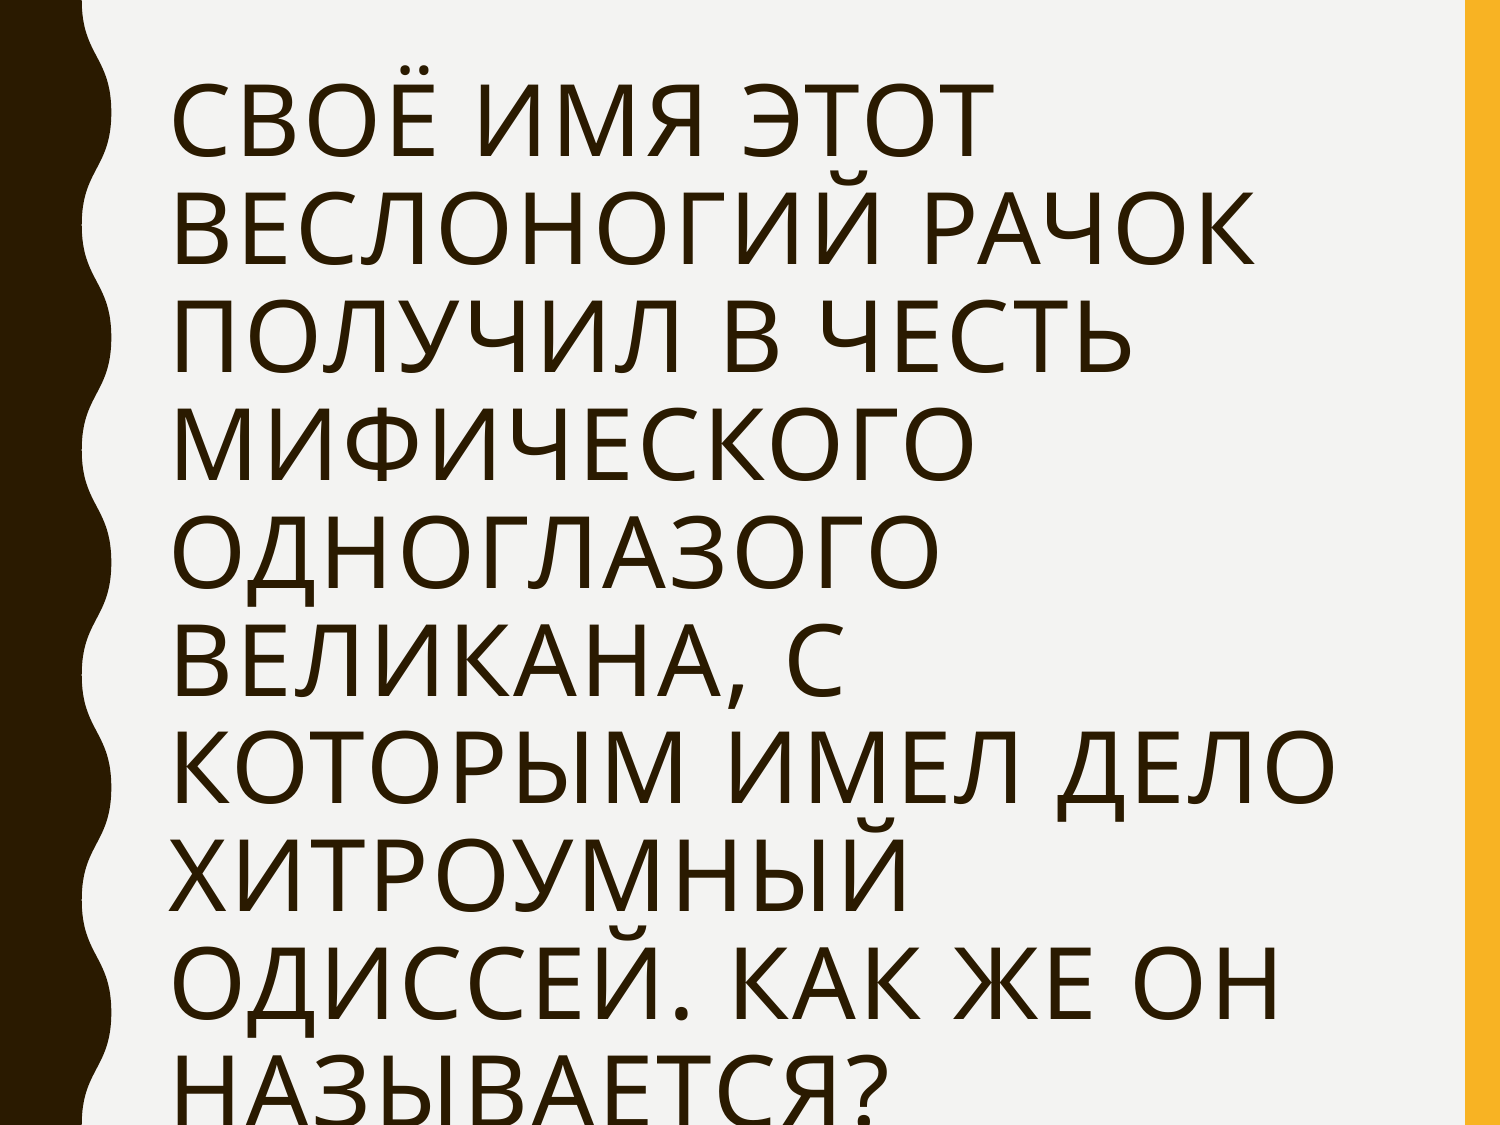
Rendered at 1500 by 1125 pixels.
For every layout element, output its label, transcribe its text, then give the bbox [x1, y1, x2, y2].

title Своё имя этот веслоногий рачок получил в честь мифического одноглазого великана, с которым имел дело хитроумный Одиссей. Как же он называется? [154, 62, 1407, 308]
